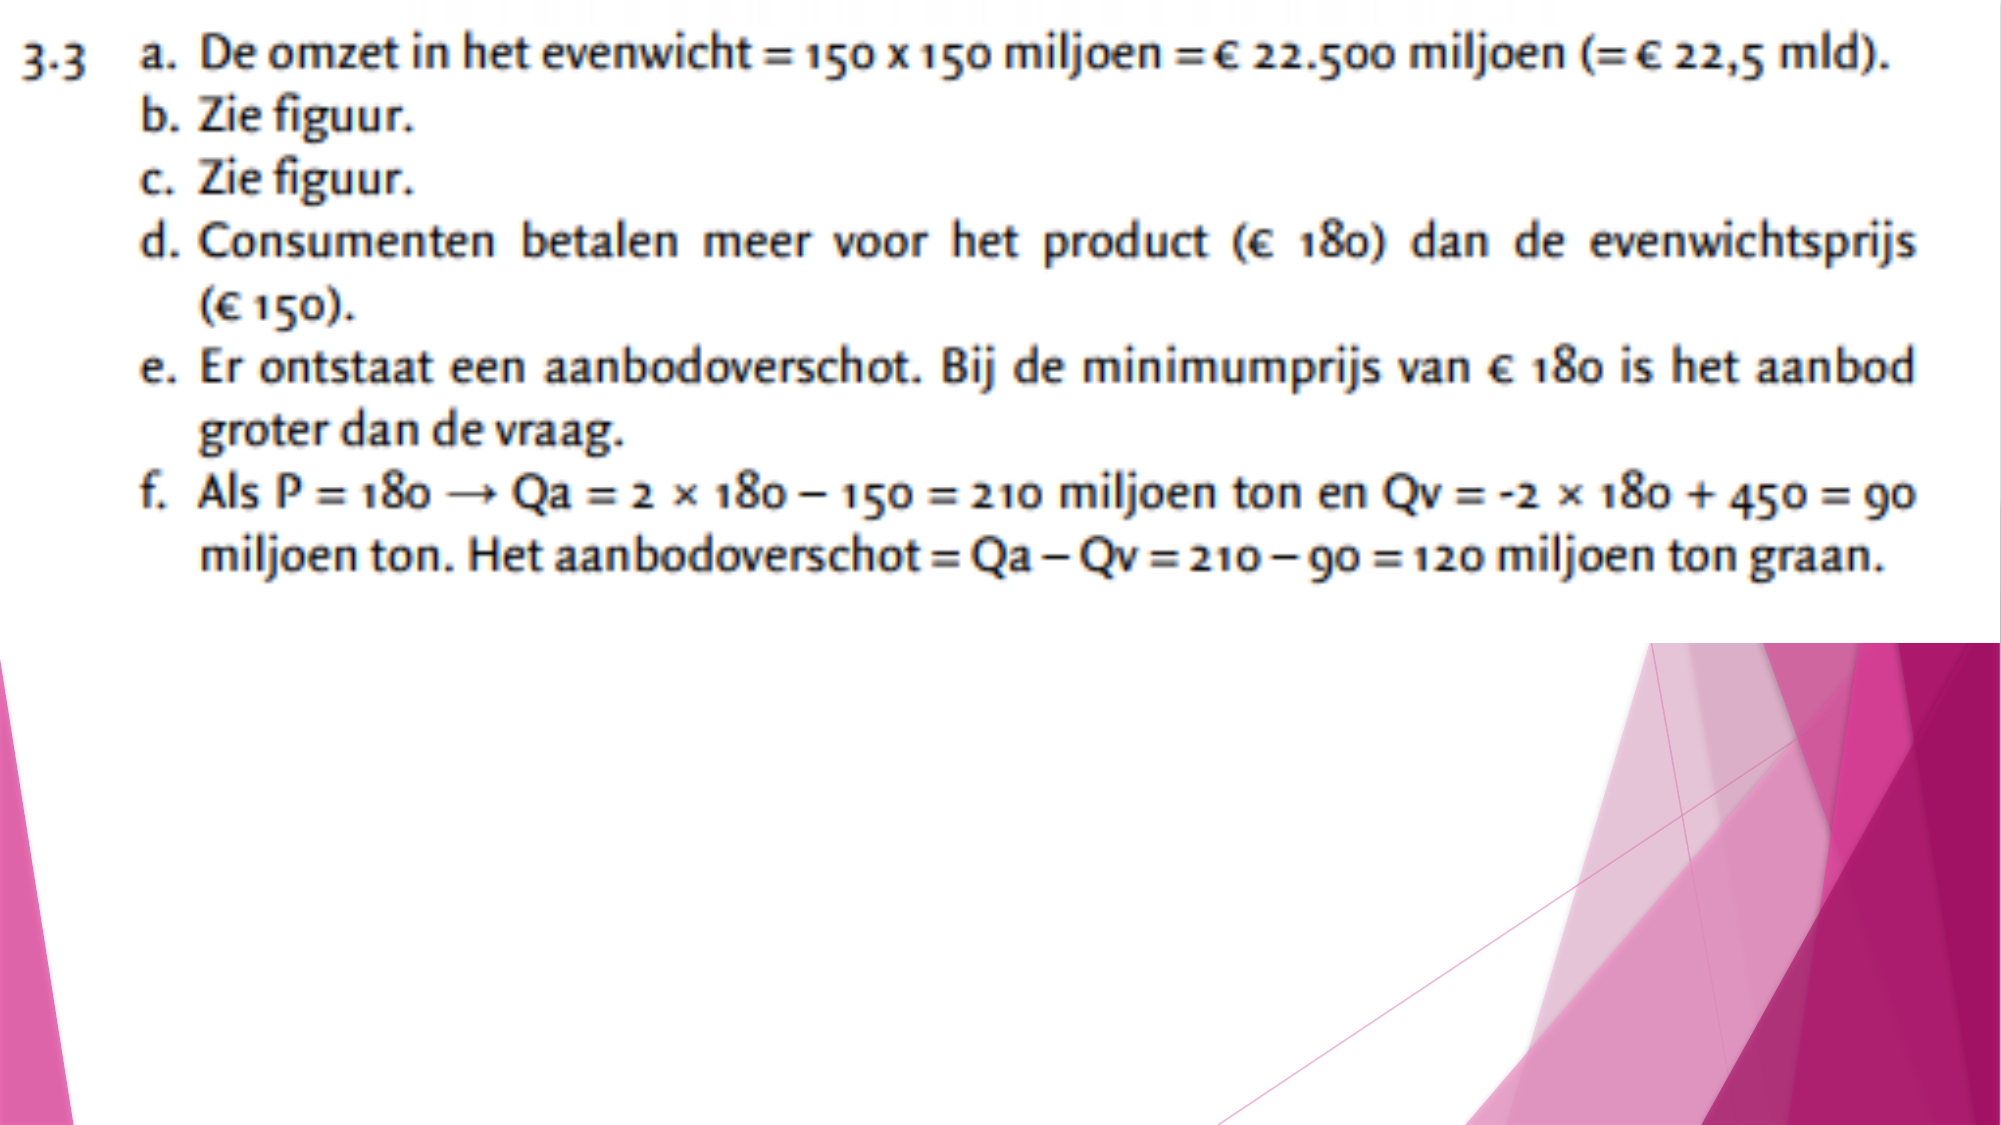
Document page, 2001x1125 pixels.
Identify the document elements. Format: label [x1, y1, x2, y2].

picture [0, 0, 2000, 644]
